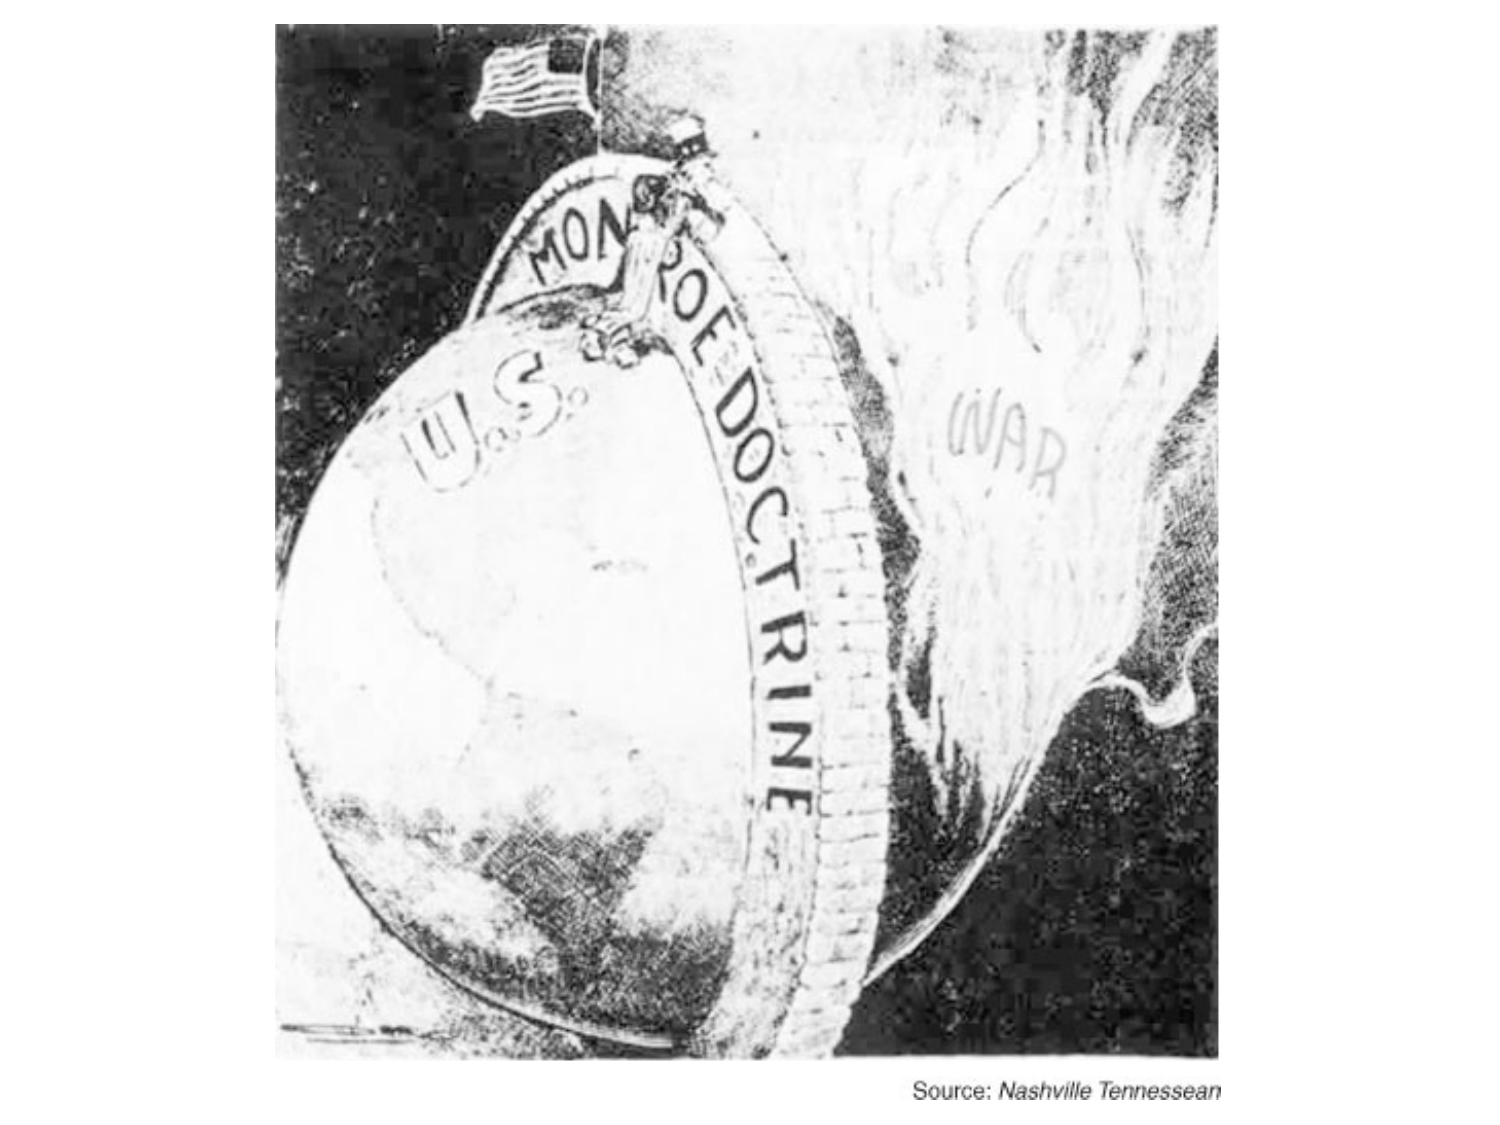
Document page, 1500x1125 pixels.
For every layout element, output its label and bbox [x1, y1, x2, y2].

picture [274, 24, 1221, 1101]
